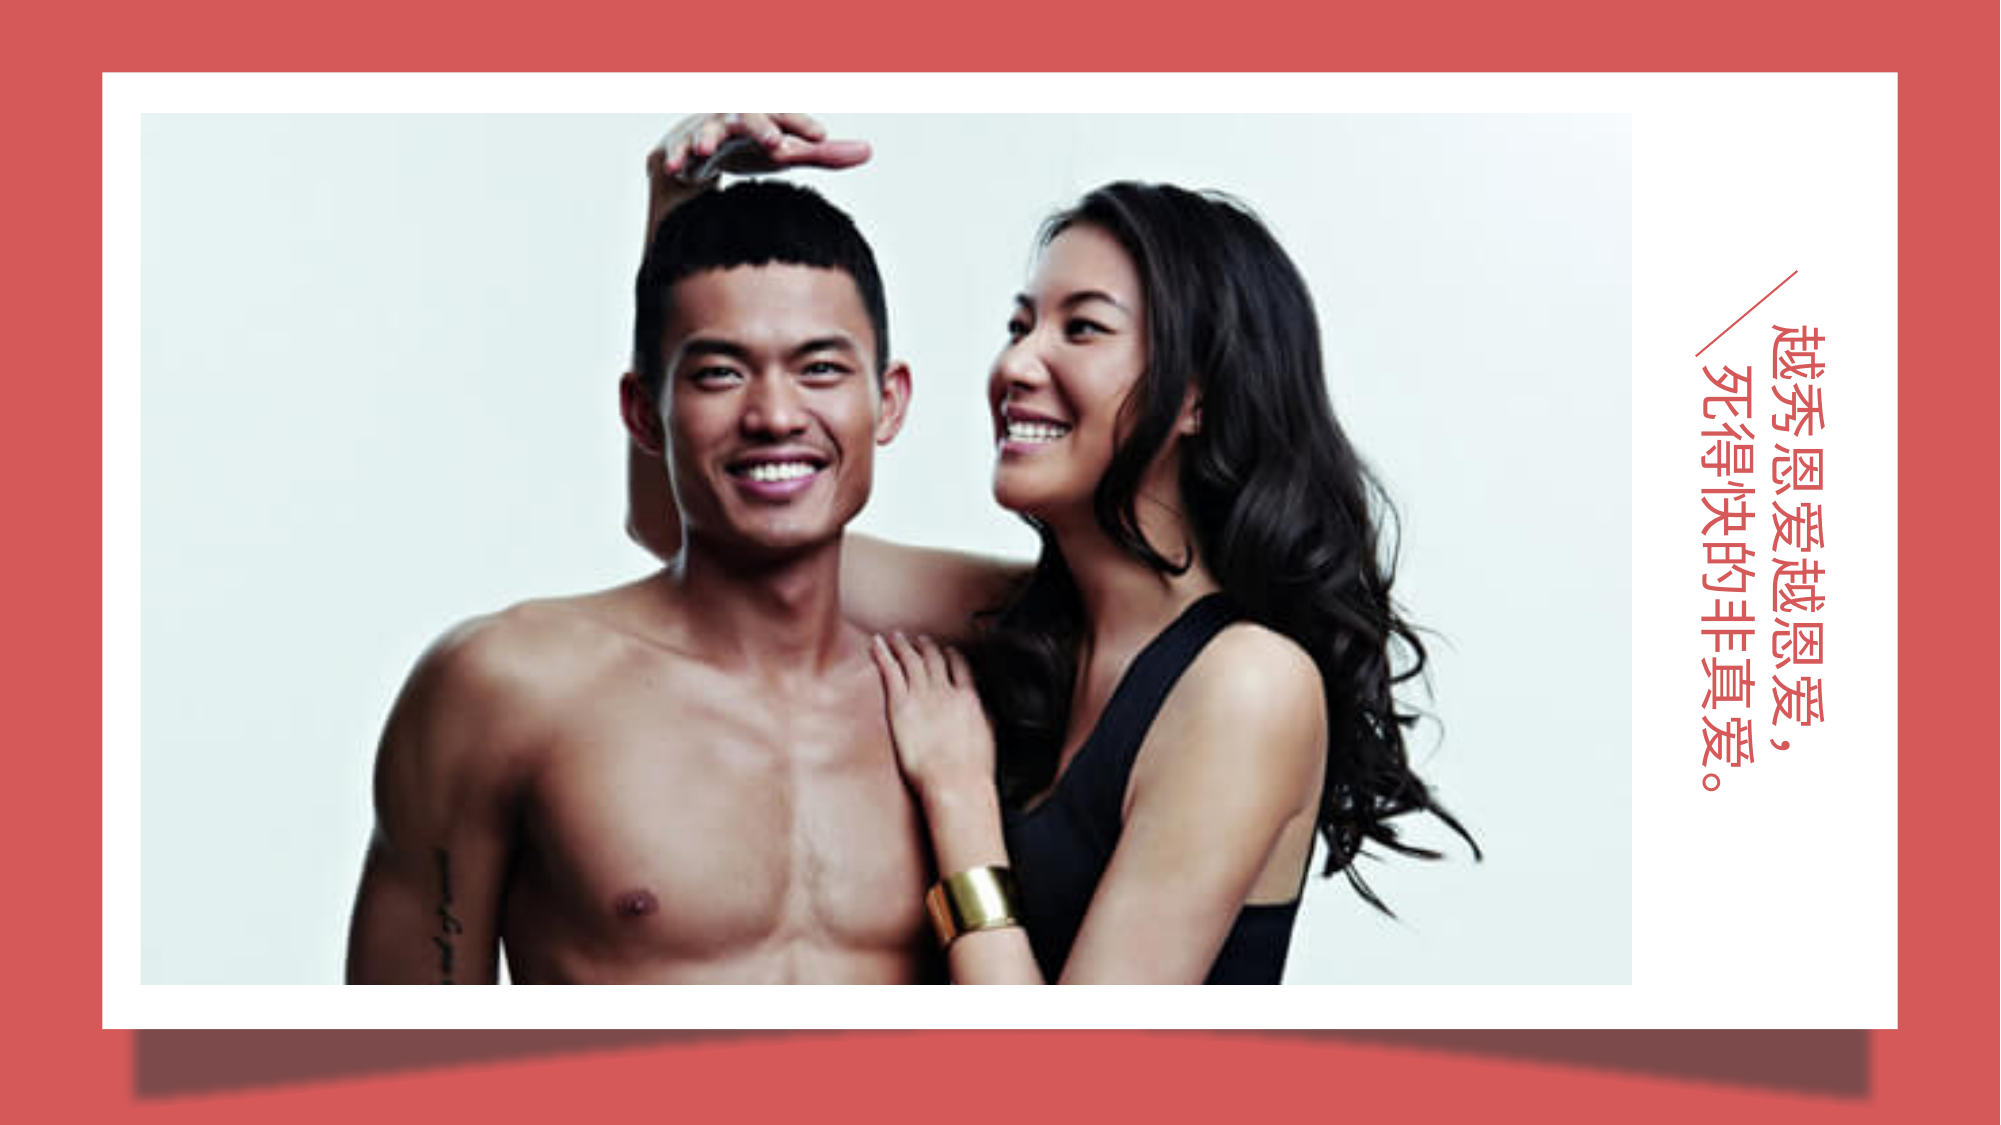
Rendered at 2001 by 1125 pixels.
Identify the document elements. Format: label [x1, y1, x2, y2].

picture [140, 113, 1632, 985]
text_box [102, 72, 1898, 1110]
text_box [1670, 270, 1843, 854]
